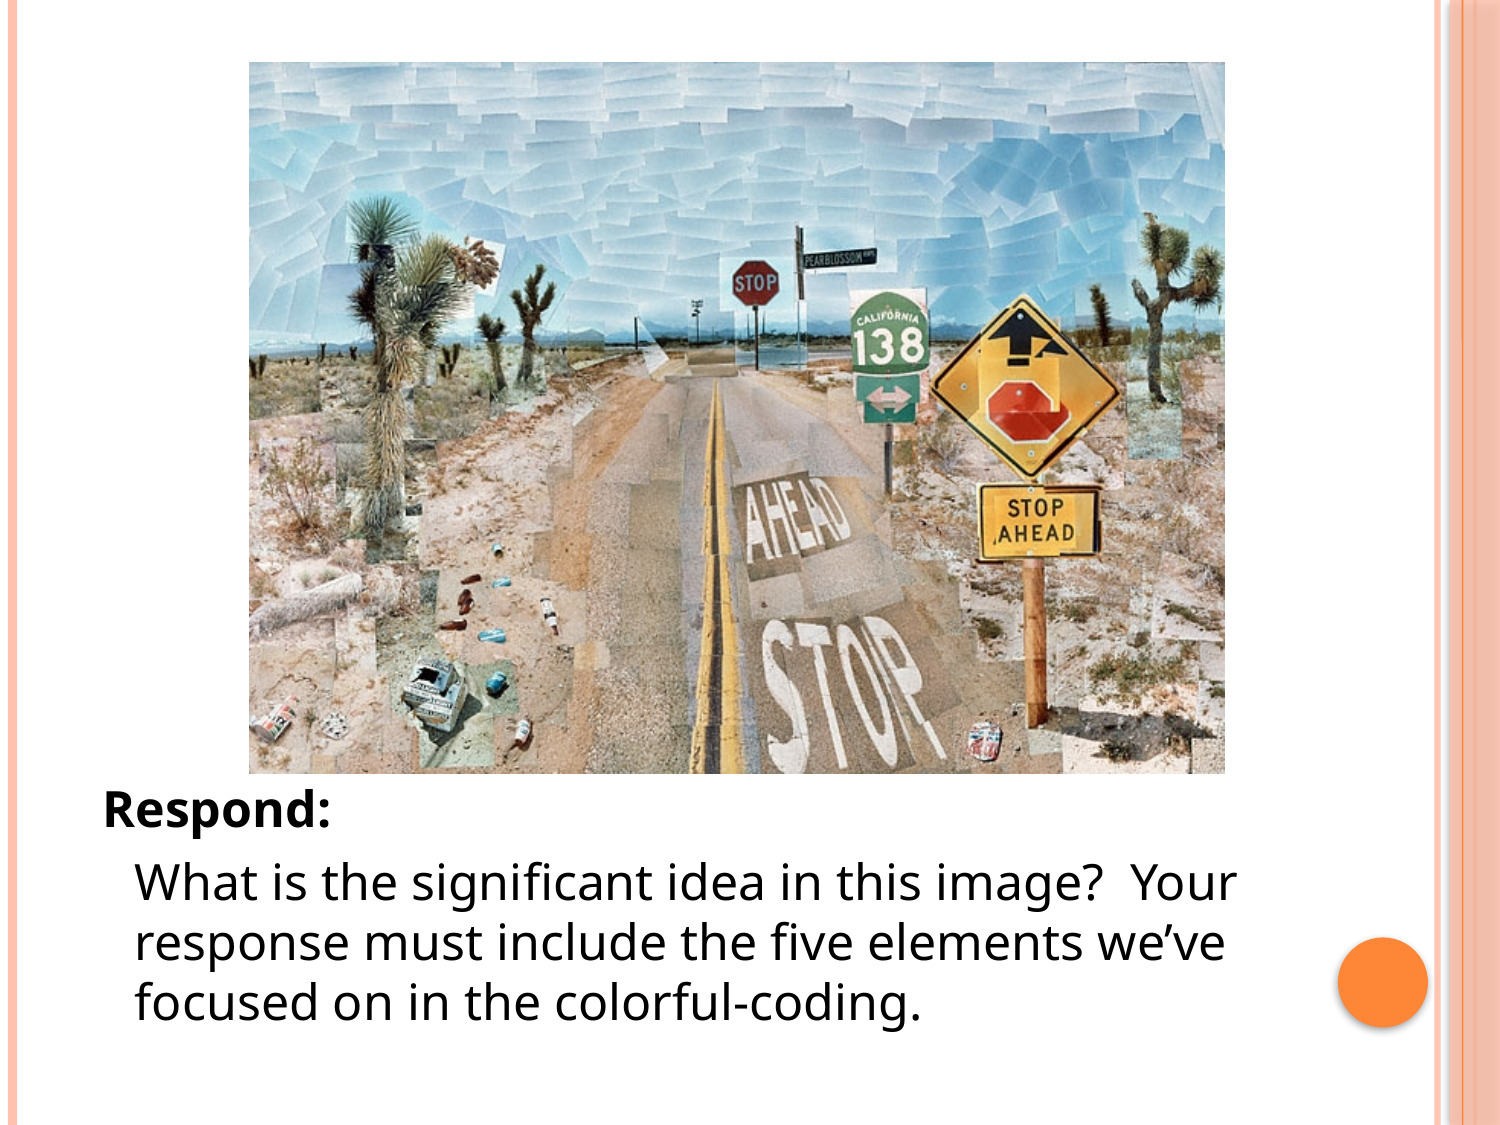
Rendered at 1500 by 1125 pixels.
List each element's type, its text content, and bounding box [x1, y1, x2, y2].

picture [249, 61, 1226, 775]
list Respond: What is the significant idea in this image? Your response must include the five elements we’ve focused on in the colorful-coding. [75, 262, 1300, 1062]
